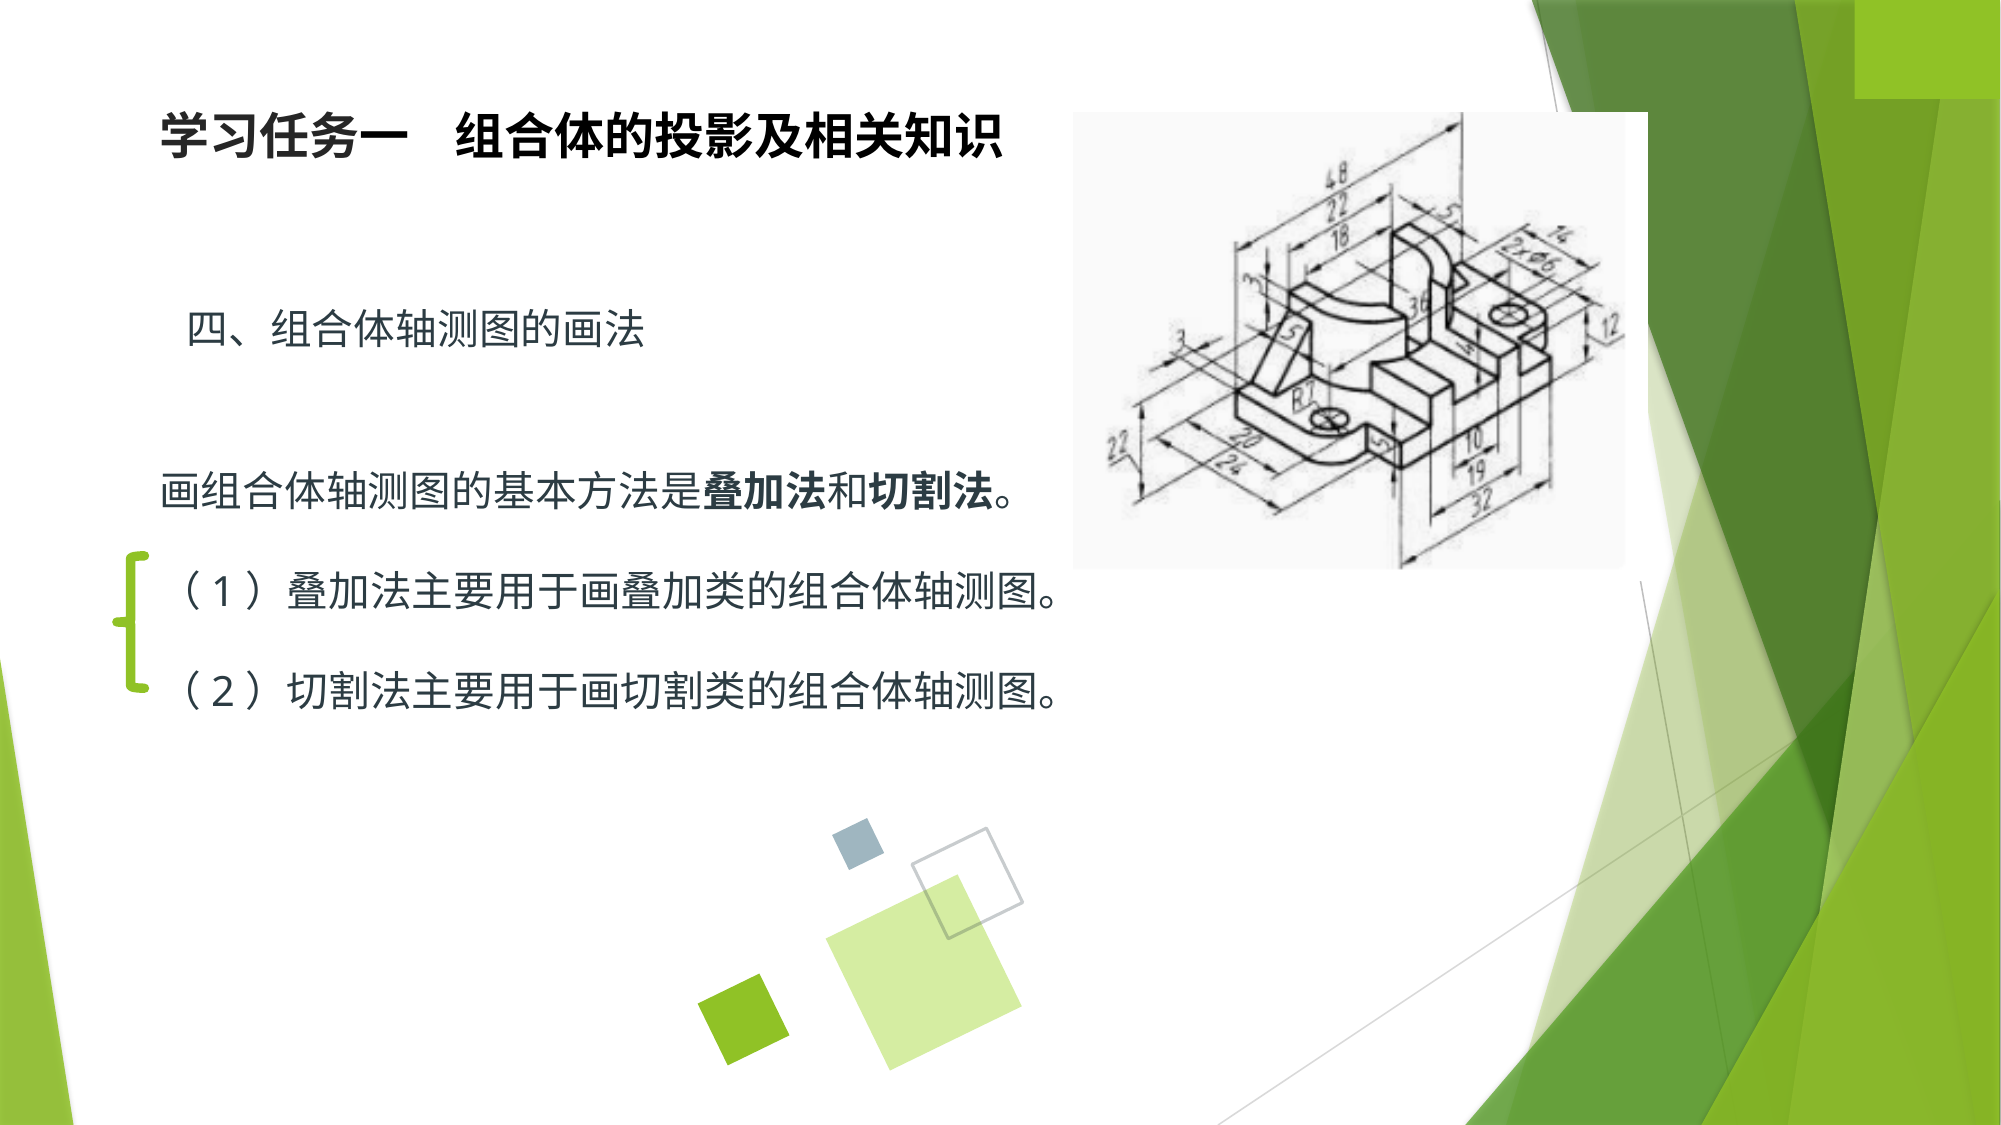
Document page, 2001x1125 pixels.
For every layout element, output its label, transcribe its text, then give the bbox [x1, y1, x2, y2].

text_box [115, 554, 146, 690]
text_box [1853, 0, 2000, 100]
picture [1073, 111, 1648, 581]
text_box 学习任务一 组合体的投影及相关知识 [144, 85, 1856, 216]
text_box 画组合体轴测图的基本方法是叠加法和切割法。 （1）叠加法主要用于画叠加类的组合体轴测图。 （2）切割法主要用于画切割类的组合体轴测图。 [144, 407, 1480, 722]
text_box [694, 816, 1028, 1077]
text_box 四、组合体轴测图的画法 [171, 245, 1068, 406]
